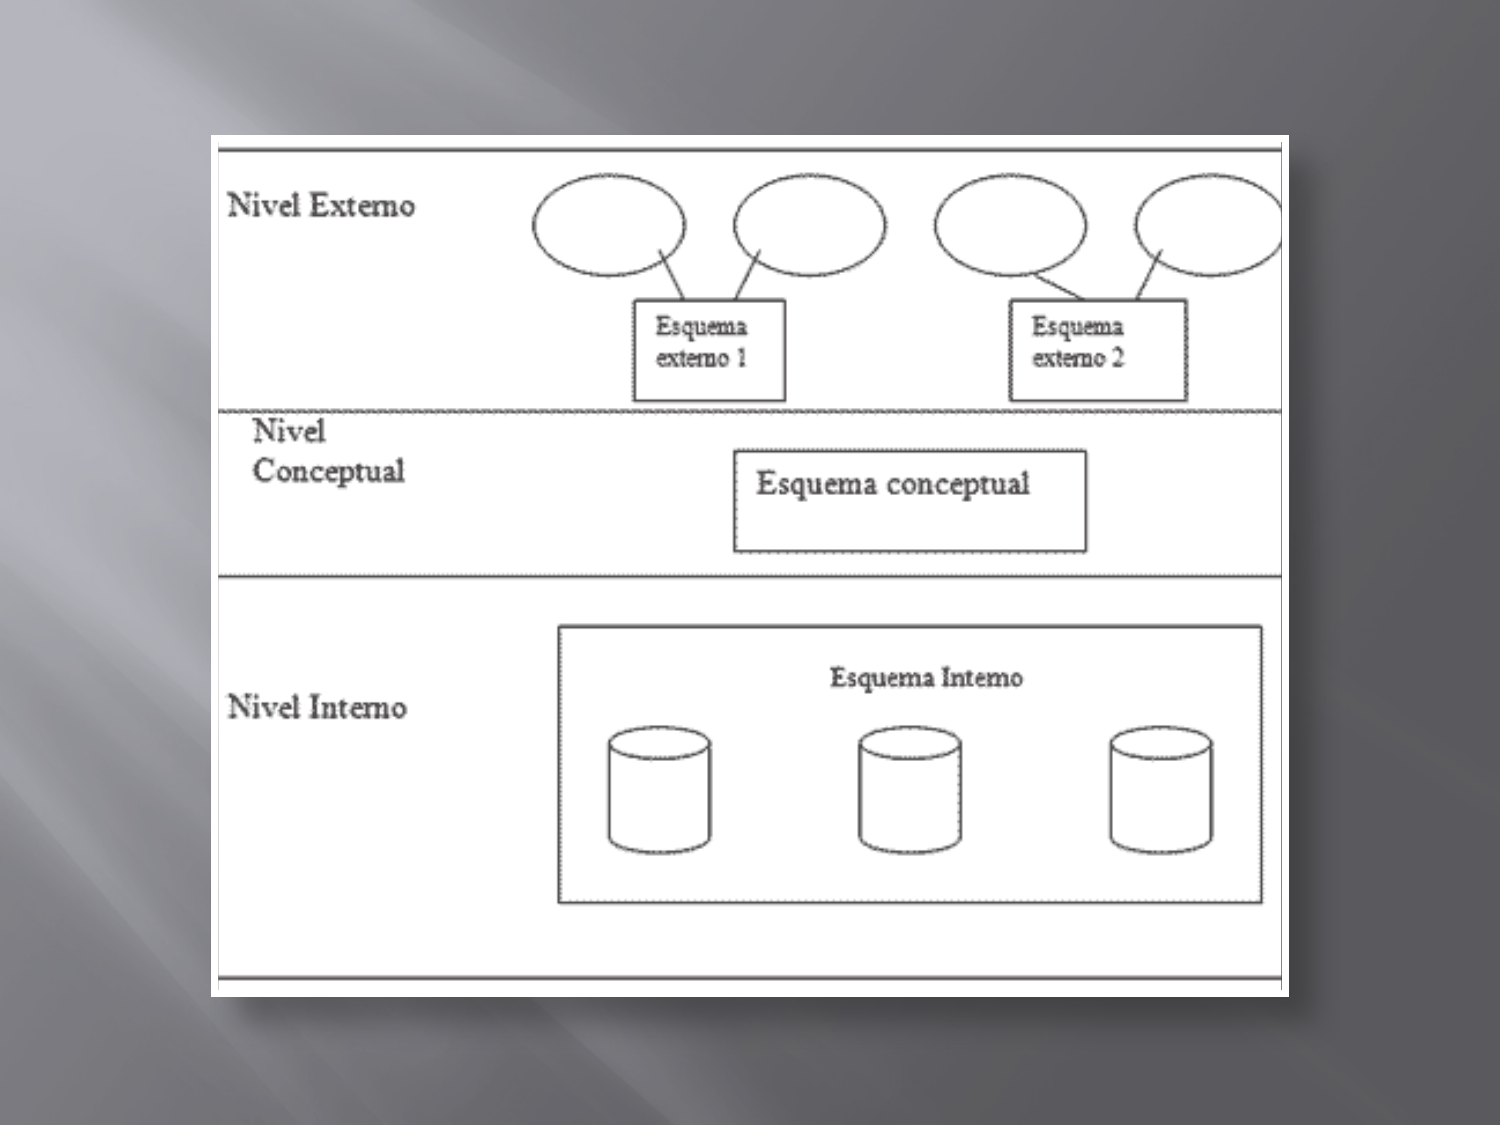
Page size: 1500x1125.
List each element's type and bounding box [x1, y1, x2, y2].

picture [218, 141, 1282, 991]
